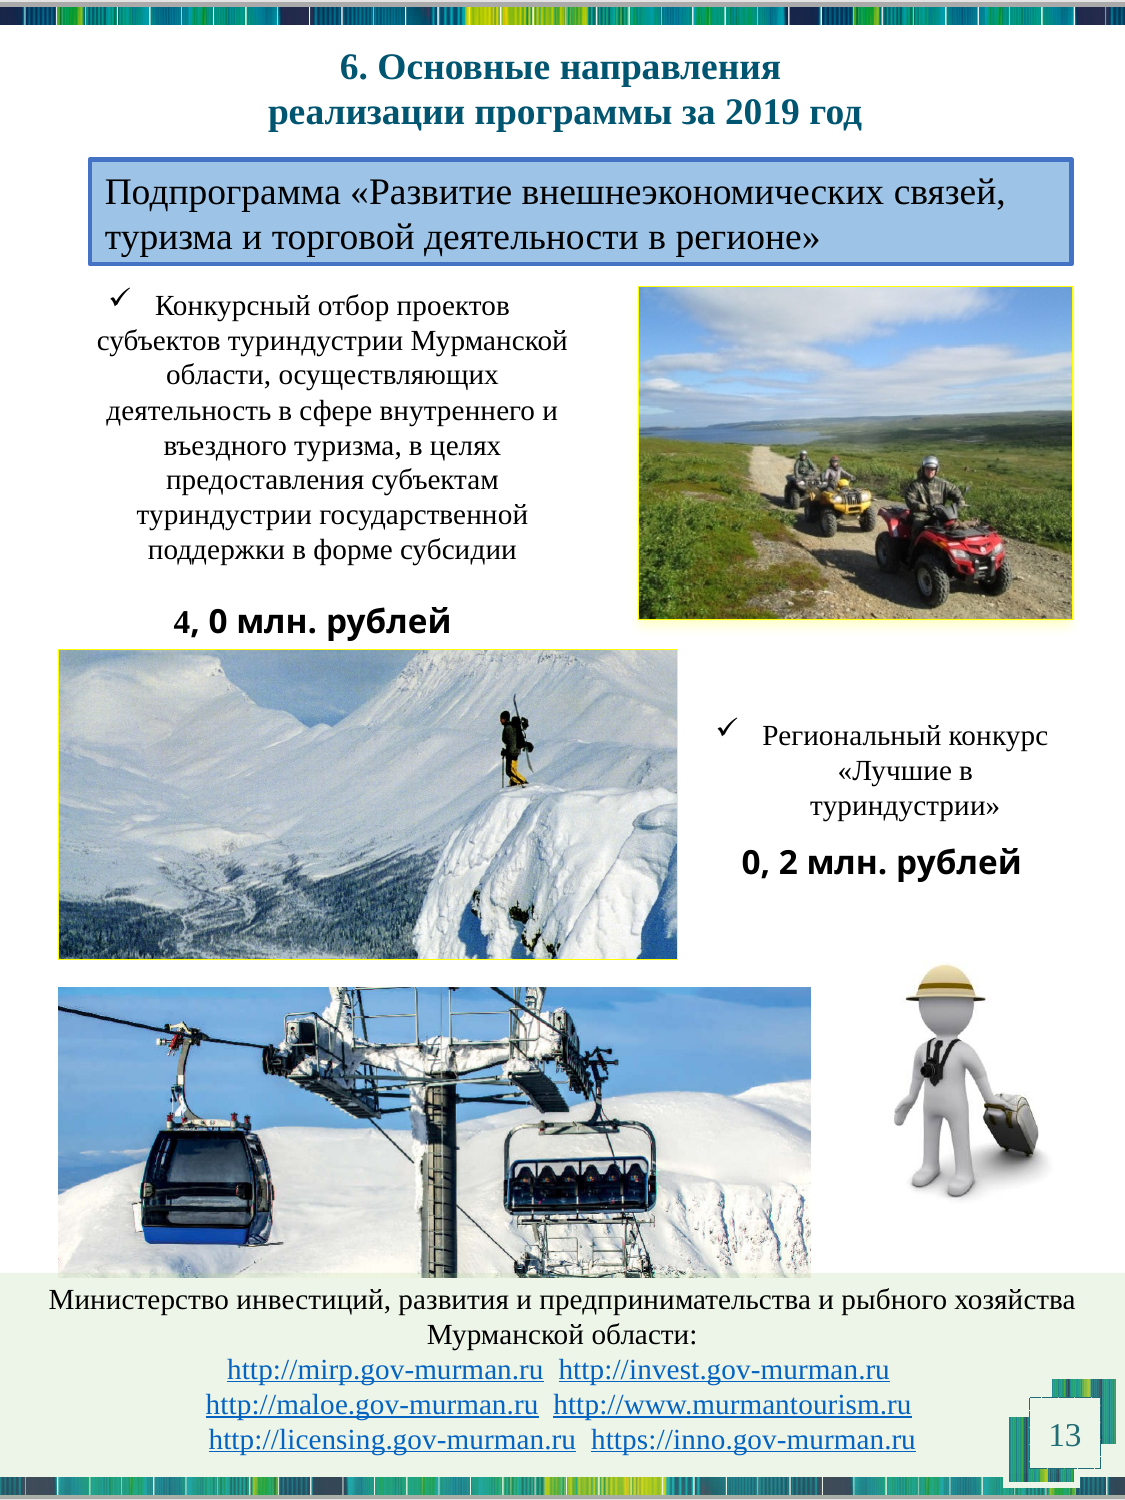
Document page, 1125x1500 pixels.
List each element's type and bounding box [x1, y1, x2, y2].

picture [58, 649, 678, 960]
picture [58, 987, 811, 1278]
picture [845, 949, 1093, 1223]
text_box [0, 0, 1125, 1500]
picture [638, 286, 1073, 620]
